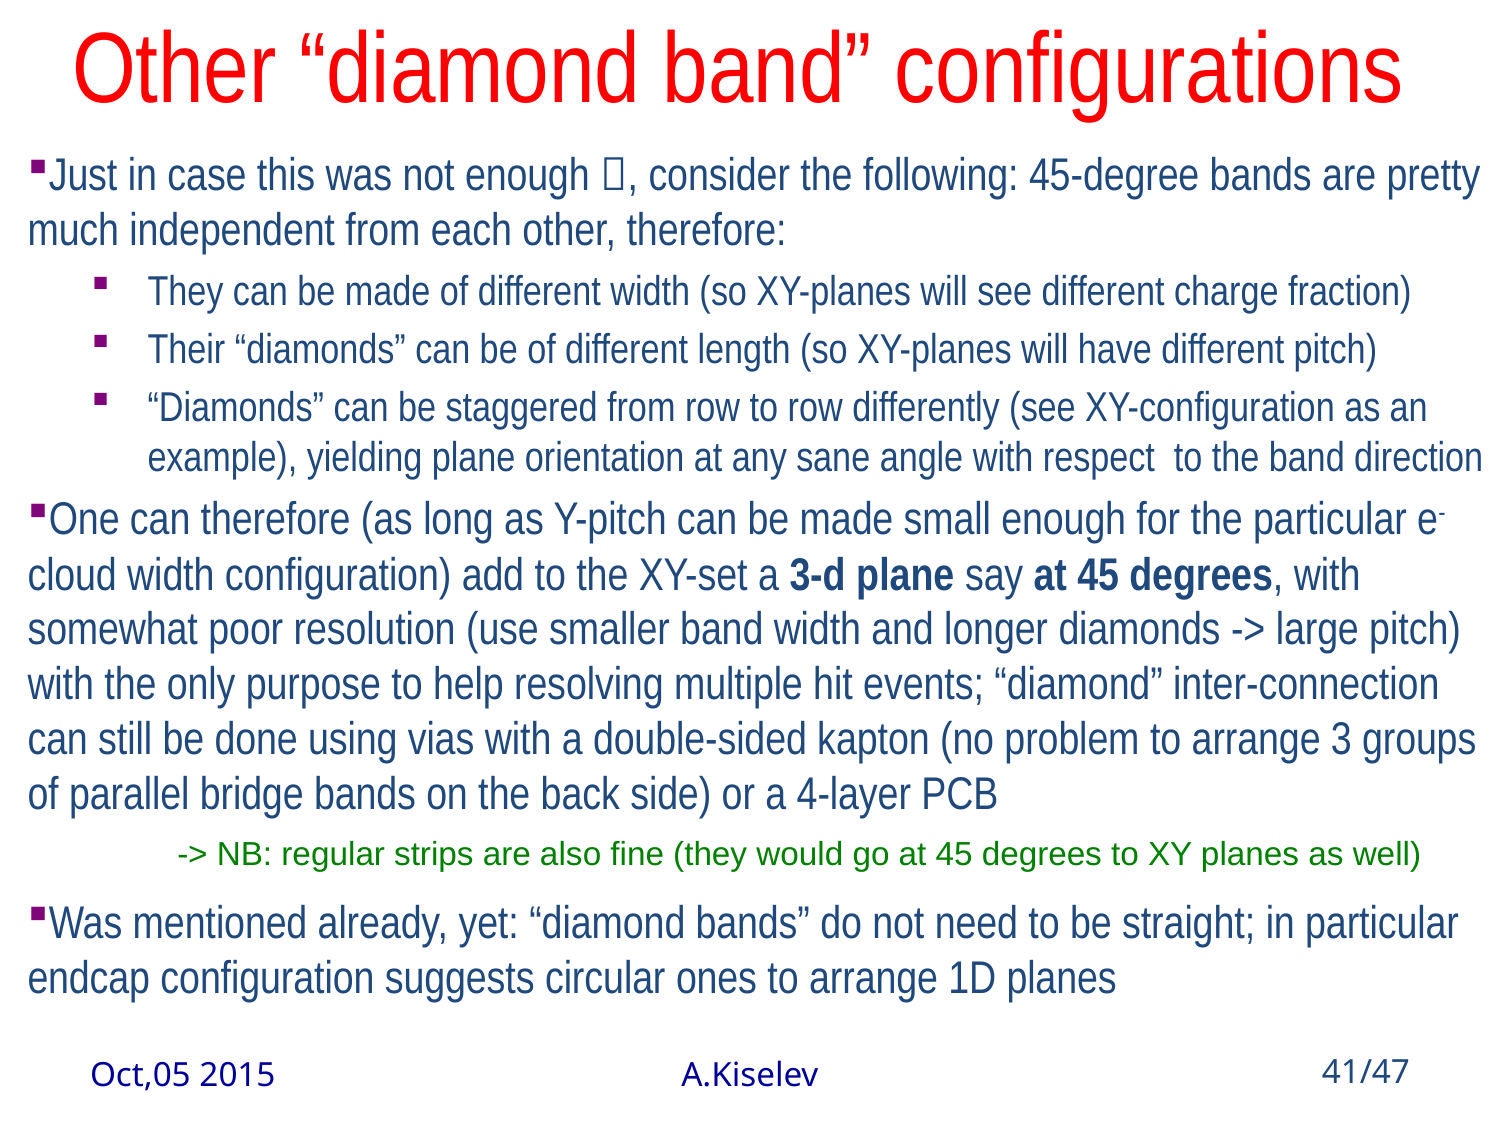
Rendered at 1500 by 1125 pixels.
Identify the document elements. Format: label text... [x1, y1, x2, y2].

footer A.Kiselev [512, 1042, 988, 1103]
text_box Just in case this was not enough , consider the following: 45-degree bands are pretty much independent from each other, therefore: They can be made of different width (so XY-planes will see different charge fraction) Their “diamonds” can be of different length (so XY-planes will have different pitch) “Diamonds” can be staggered from row to row differently (see XY-configuration as an example), yielding plane orientation at any sane angle with respect to the band direction One can therefore (as long as Y-pitch can be made small enough for the particular e- cloud width configuration) add to the XY-set a 3-d plane say at 45 degrees, with somewhat poor resolution (use smaller band width and longer diamonds -> large pitch) with the only purpose to help resolving multiple hit events; “diamond” inter-connection can still be done using vias with a double-sided kapton (no problem to arrange 3 groups of parallel bridge bands on the back side) or a 4-layer PCB Was mentioned already, yet: “diamond bands” do not need to be straight; in particular endcap configuration suggests circular ones to arrange 1D planes [12, 137, 1500, 1025]
slide_number 41/47 [1074, 1042, 1425, 1103]
title Other “diamond band” configurations [0, 0, 1500, 125]
text_box -> NB: regular strips are also fine (they would go at 45 degrees to XY planes as well) [162, 824, 1475, 880]
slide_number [75, 1042, 425, 1103]
